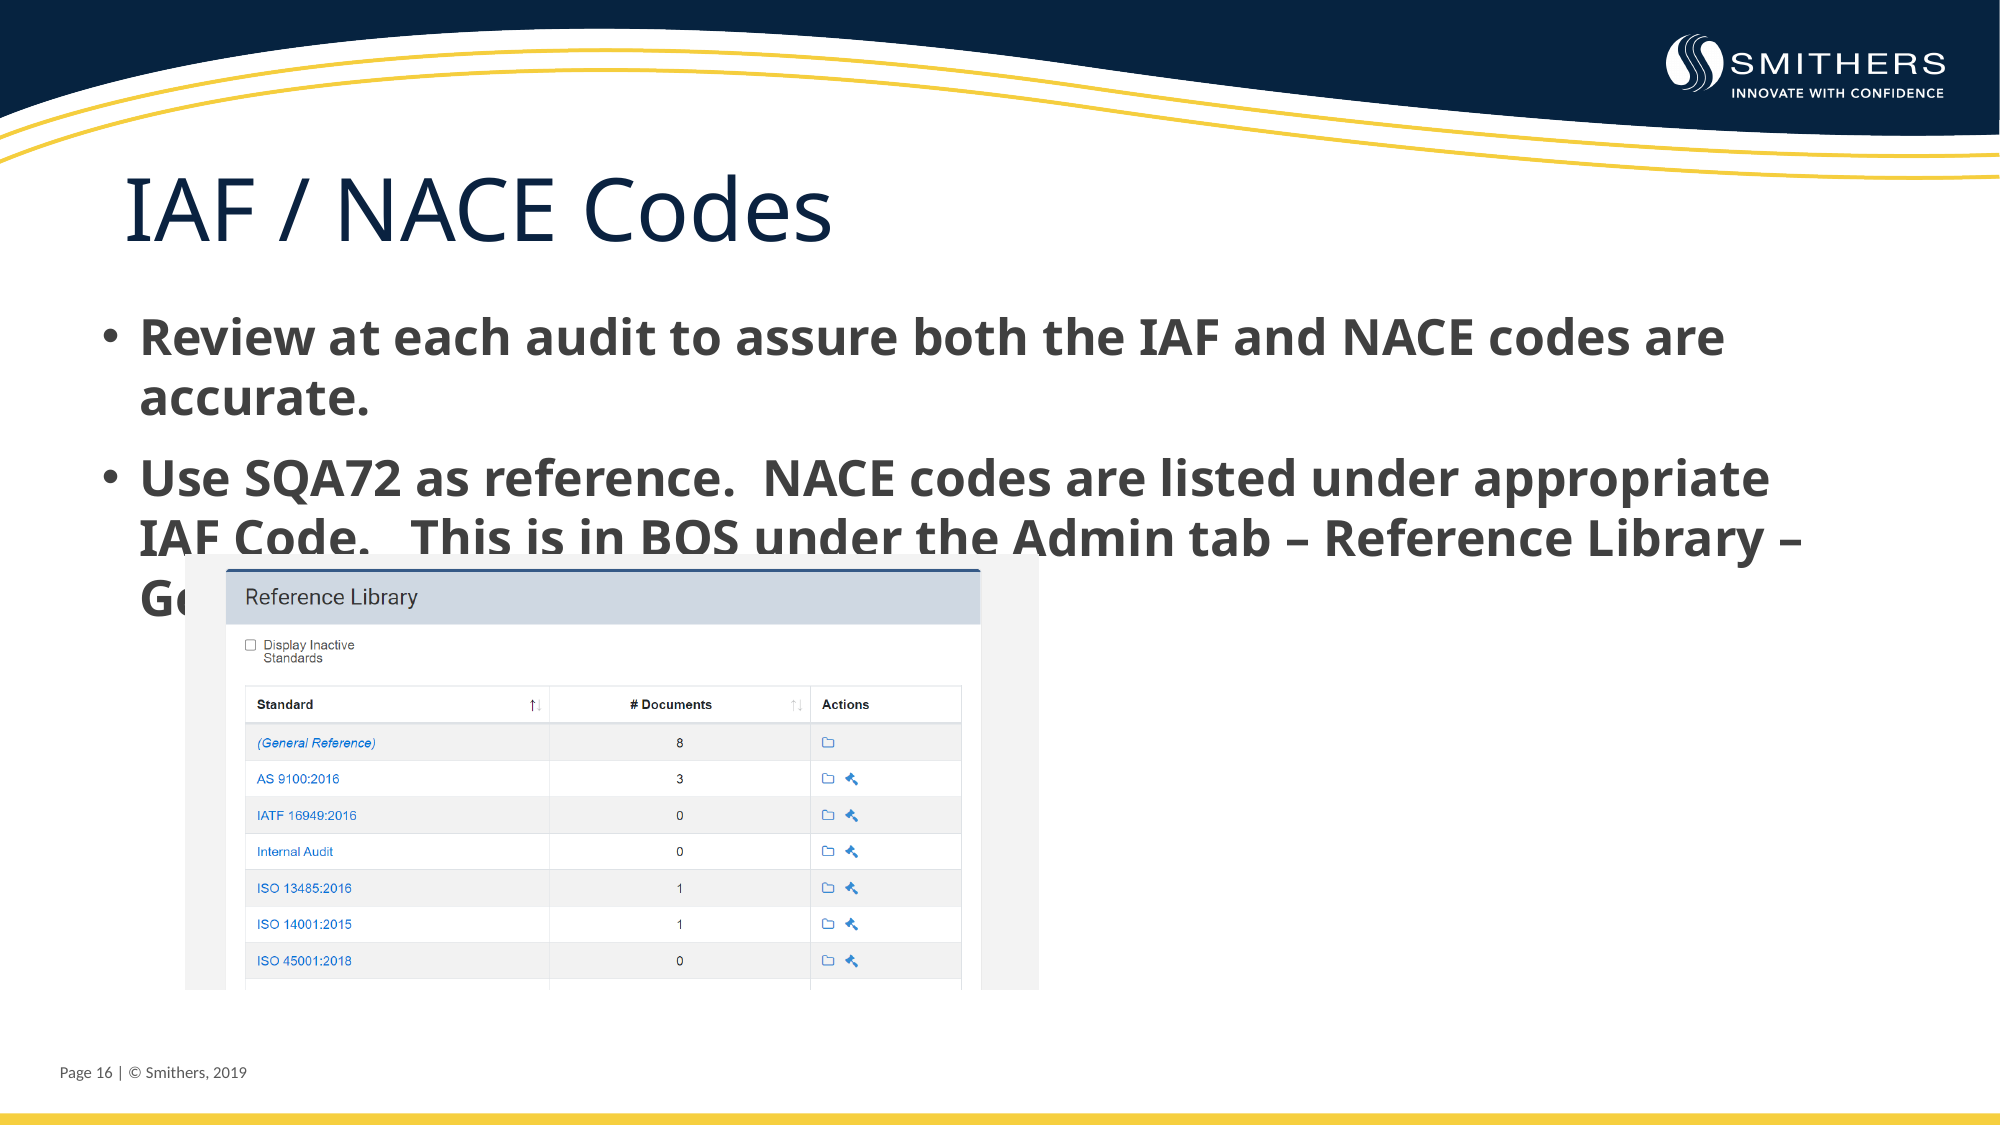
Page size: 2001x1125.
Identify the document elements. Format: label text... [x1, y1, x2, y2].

title IAF / NACE Codes [101, 120, 1863, 306]
slide_number Page 16 | © Smithers, 2019 [59, 1029, 371, 1083]
picture [0, 0, 2000, 194]
picture [185, 554, 1039, 990]
list Review at each audit to assure both the IAF and NACE codes are accurate. Use SQA72 as reference. NACE codes are listed under appropriate IAF Code. This is in BOS under the Admin tab – Reference Library – General Reference. [101, 306, 1863, 1042]
